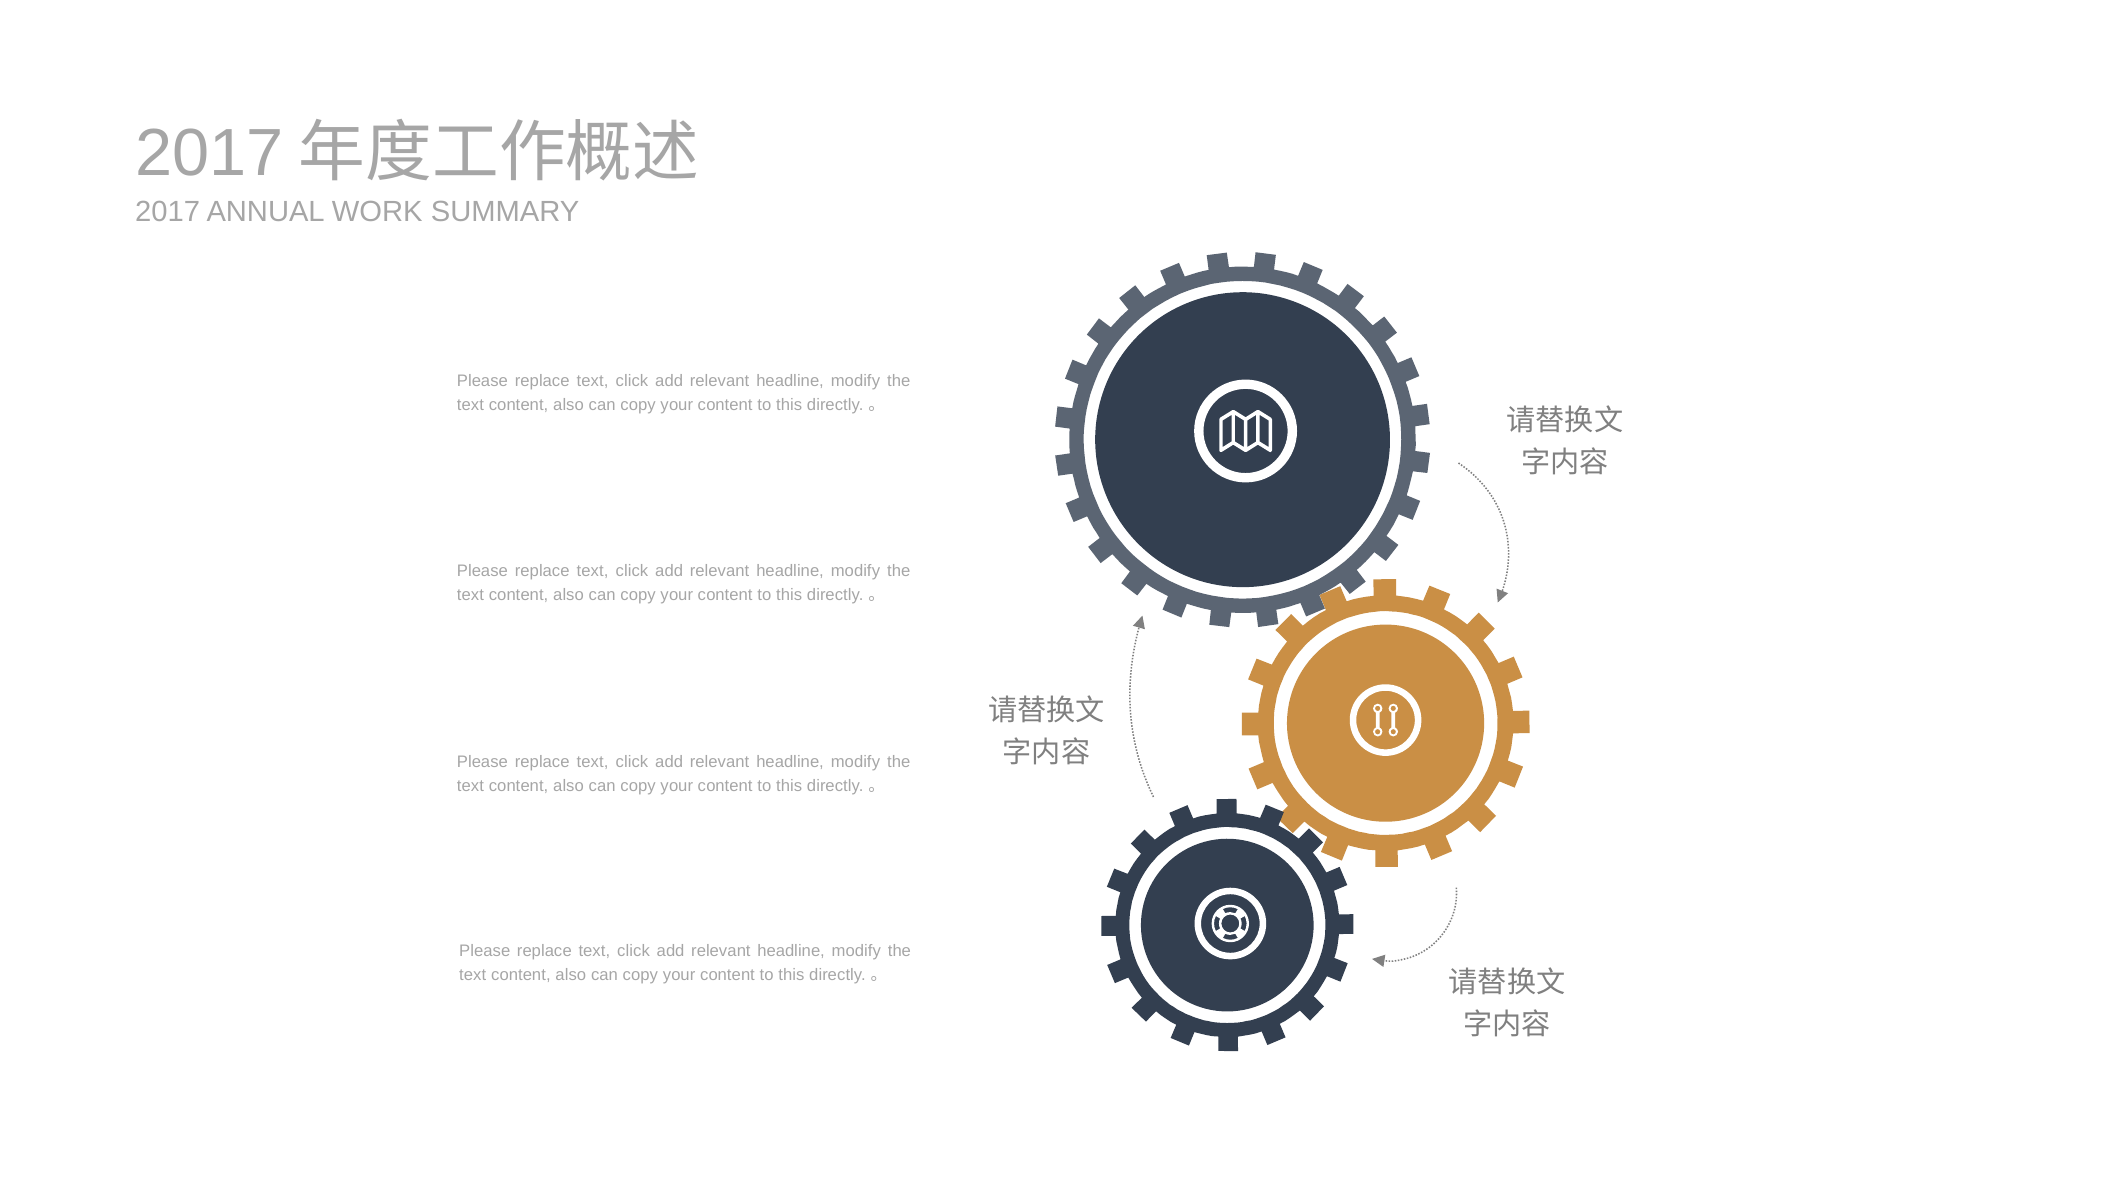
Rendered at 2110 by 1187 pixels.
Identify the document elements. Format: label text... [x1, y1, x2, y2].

text_box Please replace text, click add relevant headline, modify the text content, also can copy your content to this directly.。 [439, 357, 929, 446]
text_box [1194, 379, 1298, 483]
text_box 2017 ANNUAL WORK SUMMARY [135, 191, 596, 227]
text_box Please replace text, click add relevant headline, modify the text content, also can copy your content to this directly.。 [444, 928, 939, 991]
text_box Please replace text, click add relevant headline, modify the text content, also can copy your content to this directly.。 [439, 547, 896, 636]
text_box 2017年度工作概述 [135, 108, 783, 189]
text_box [896, 368, 1669, 902]
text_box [1349, 684, 1422, 756]
text_box Please replace text, click add relevant headline, modify the text content, also can copy your content to this directly.。 [439, 737, 896, 827]
text_box 请替换文字内容 [1425, 947, 1589, 1032]
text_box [1194, 887, 1267, 960]
